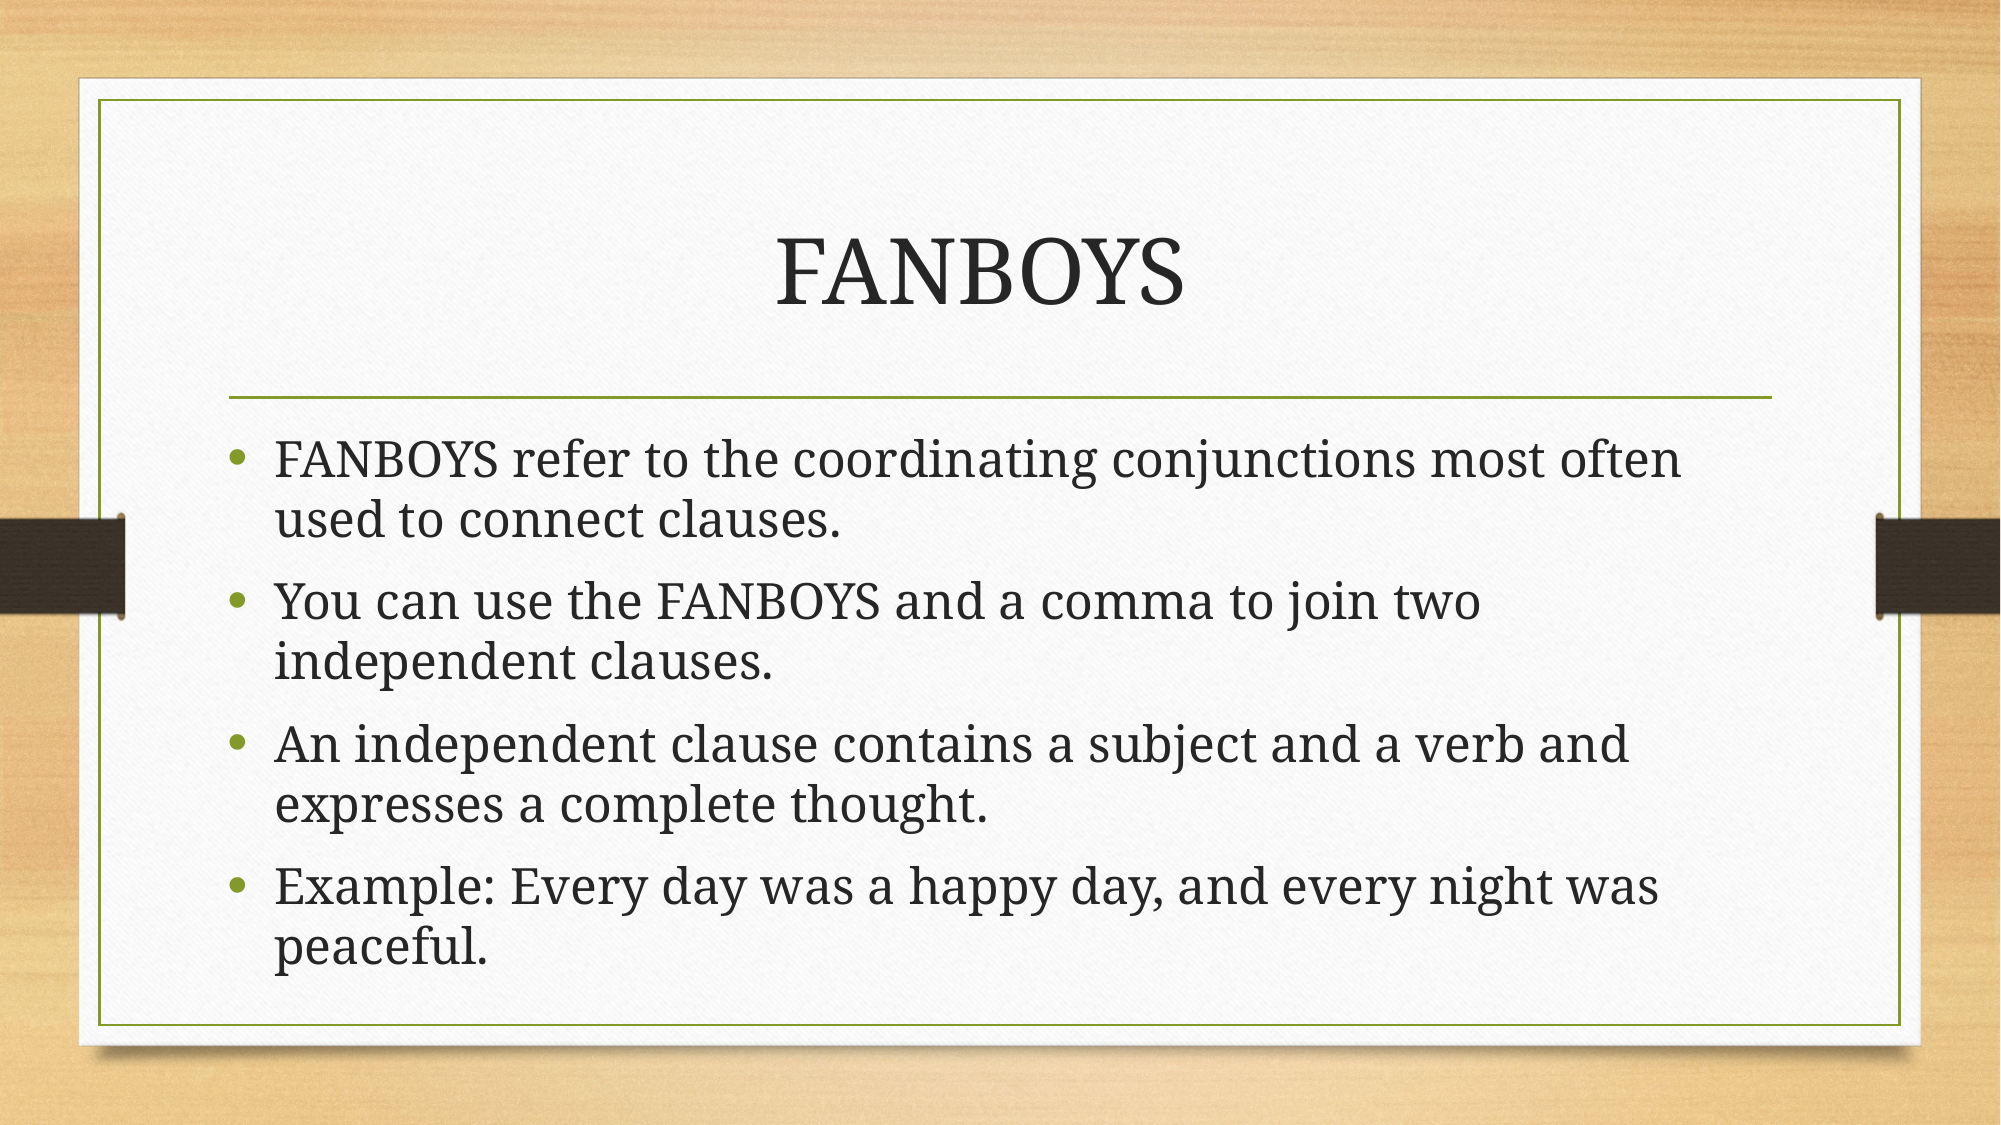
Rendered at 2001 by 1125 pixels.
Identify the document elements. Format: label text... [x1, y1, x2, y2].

picture [0, 0, 2001, 1125]
list FANBOYS refer to the coordinating conjunctions most often used to connect clauses. You can use the FANBOYS and a comma to join two independent clauses. An independent clause contains a subject and a verb and expresses a complete thought. Example: Every day was a happy day, and every night was peaceful. [212, 419, 1788, 964]
title FANBOYS [212, 161, 1788, 375]
